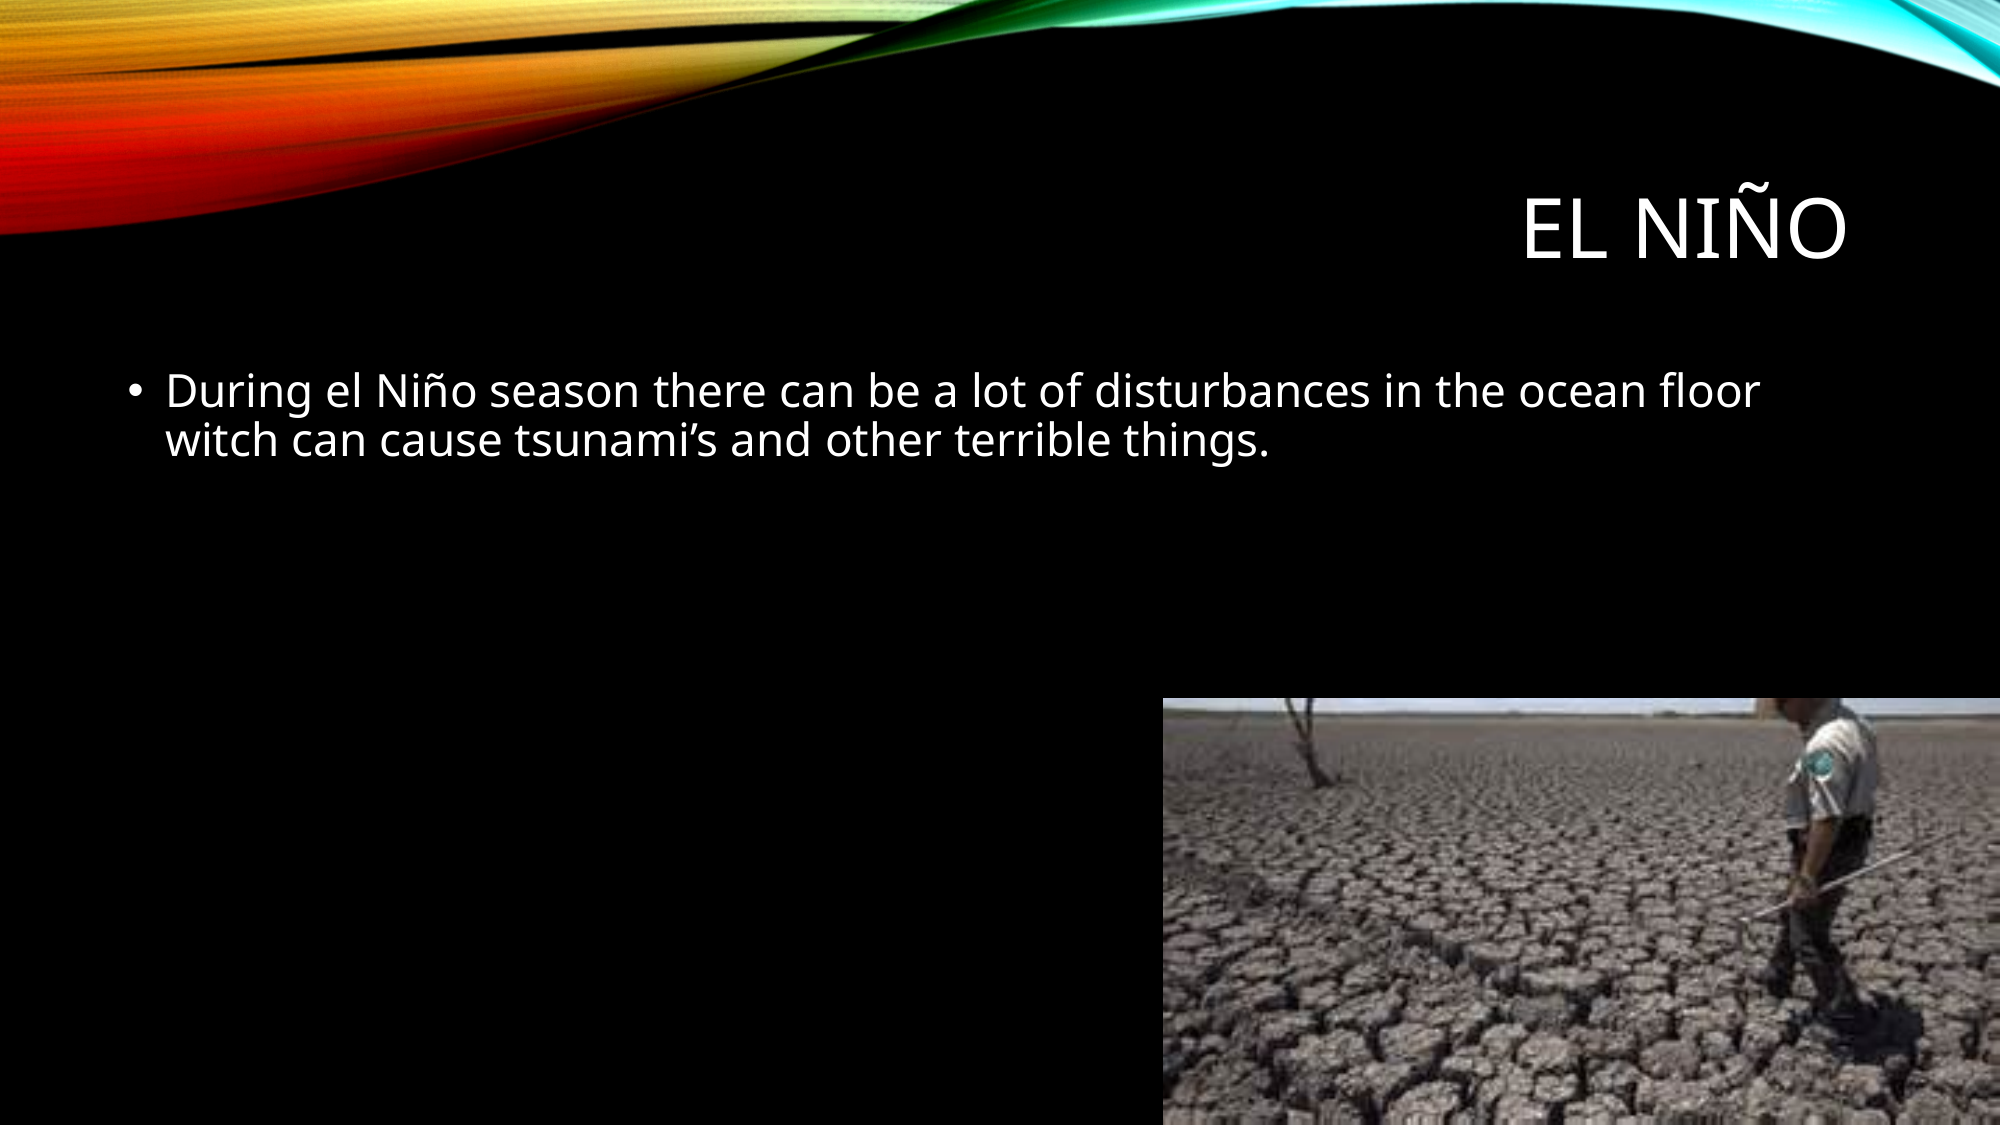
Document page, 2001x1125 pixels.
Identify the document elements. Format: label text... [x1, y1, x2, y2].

list During el Niño season there can be a lot of disturbances in the ocean floor witch can cause tsunami’s and other terrible things. [112, 360, 1888, 1021]
title EL Niño [474, 125, 1888, 338]
picture [1163, 698, 2000, 1125]
picture [0, 0, 2000, 237]
